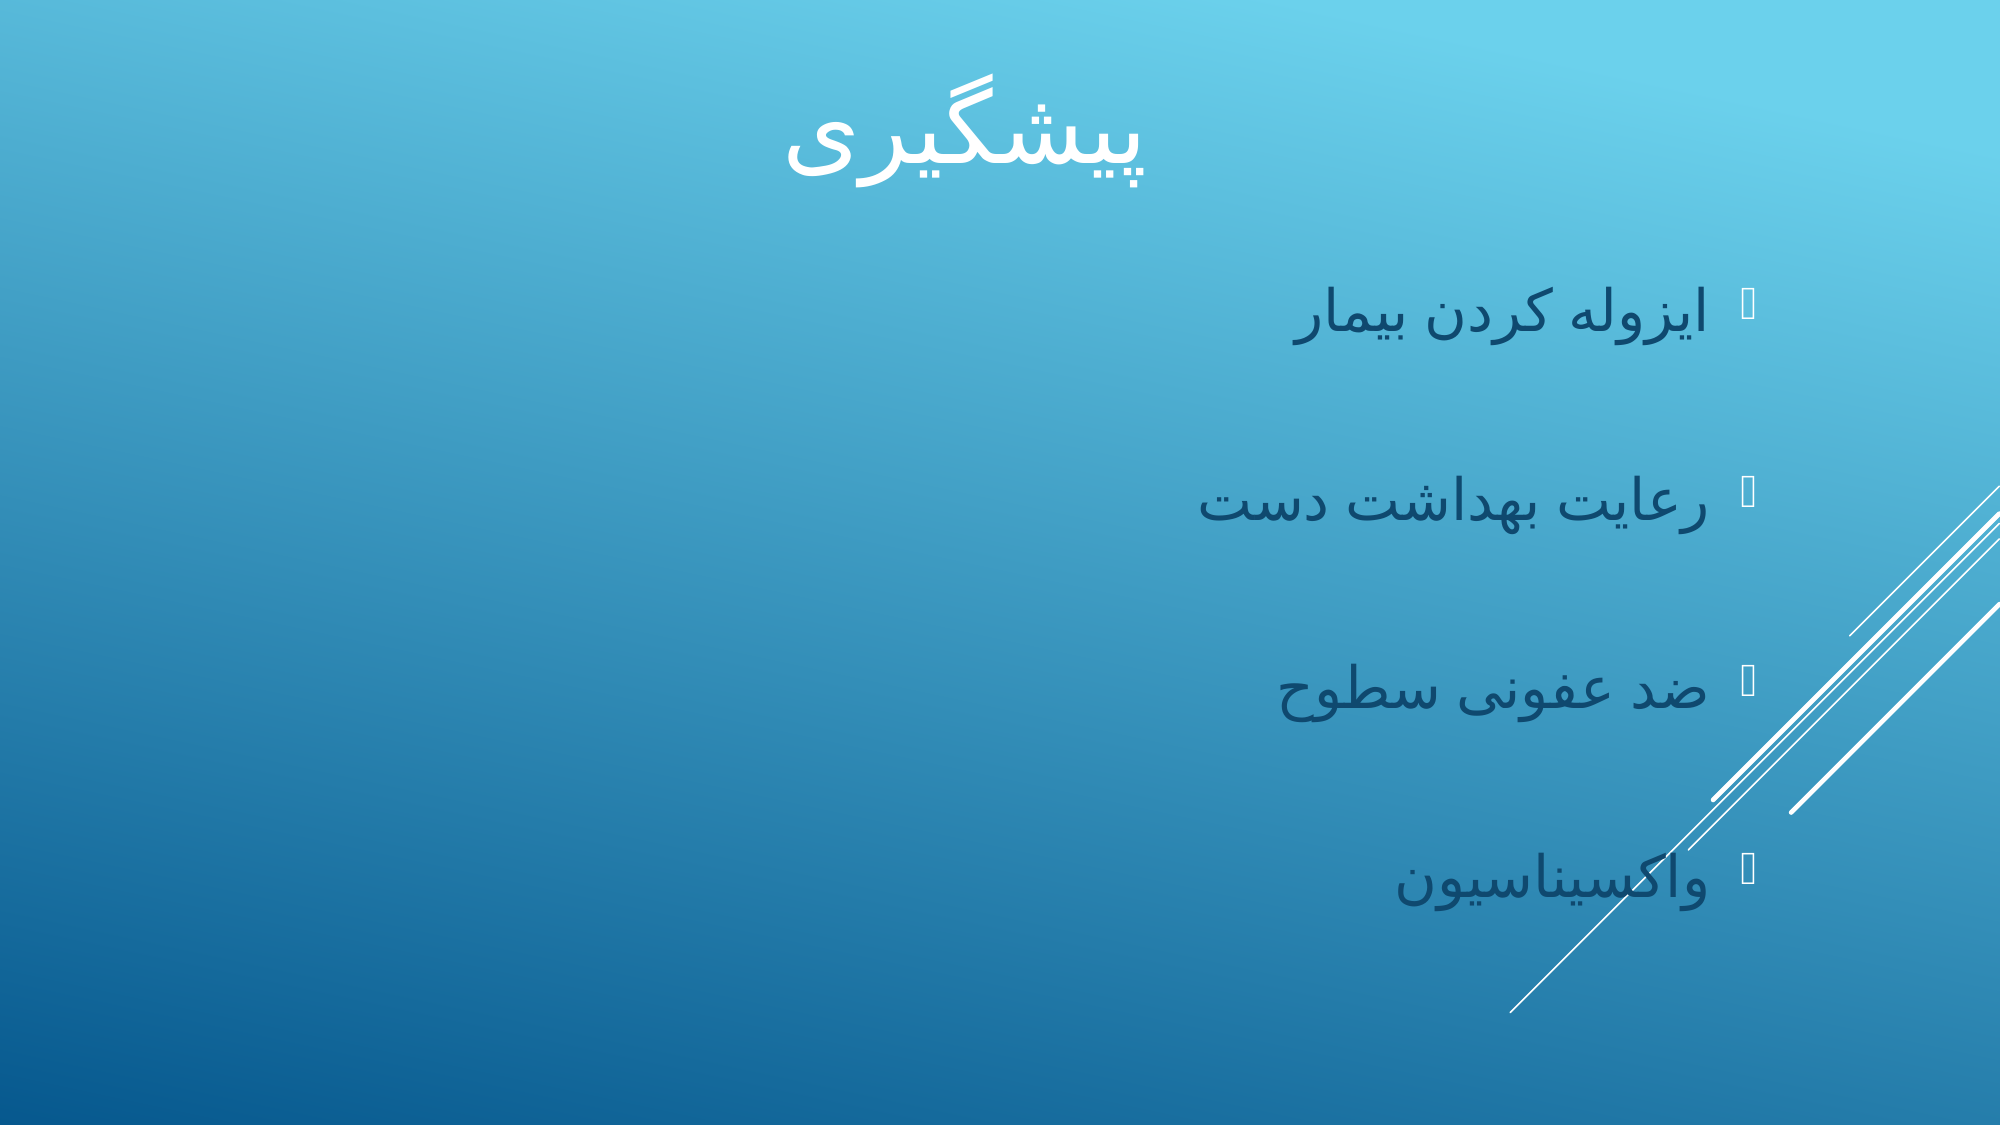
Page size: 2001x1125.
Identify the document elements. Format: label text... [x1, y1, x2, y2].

title پیشگیری [265, 0, 1666, 248]
list ایزوله کردن بیمار رعایت بهداشت دست ضد عفونی سطوح واکسیناسیون [17, 265, 1773, 1023]
